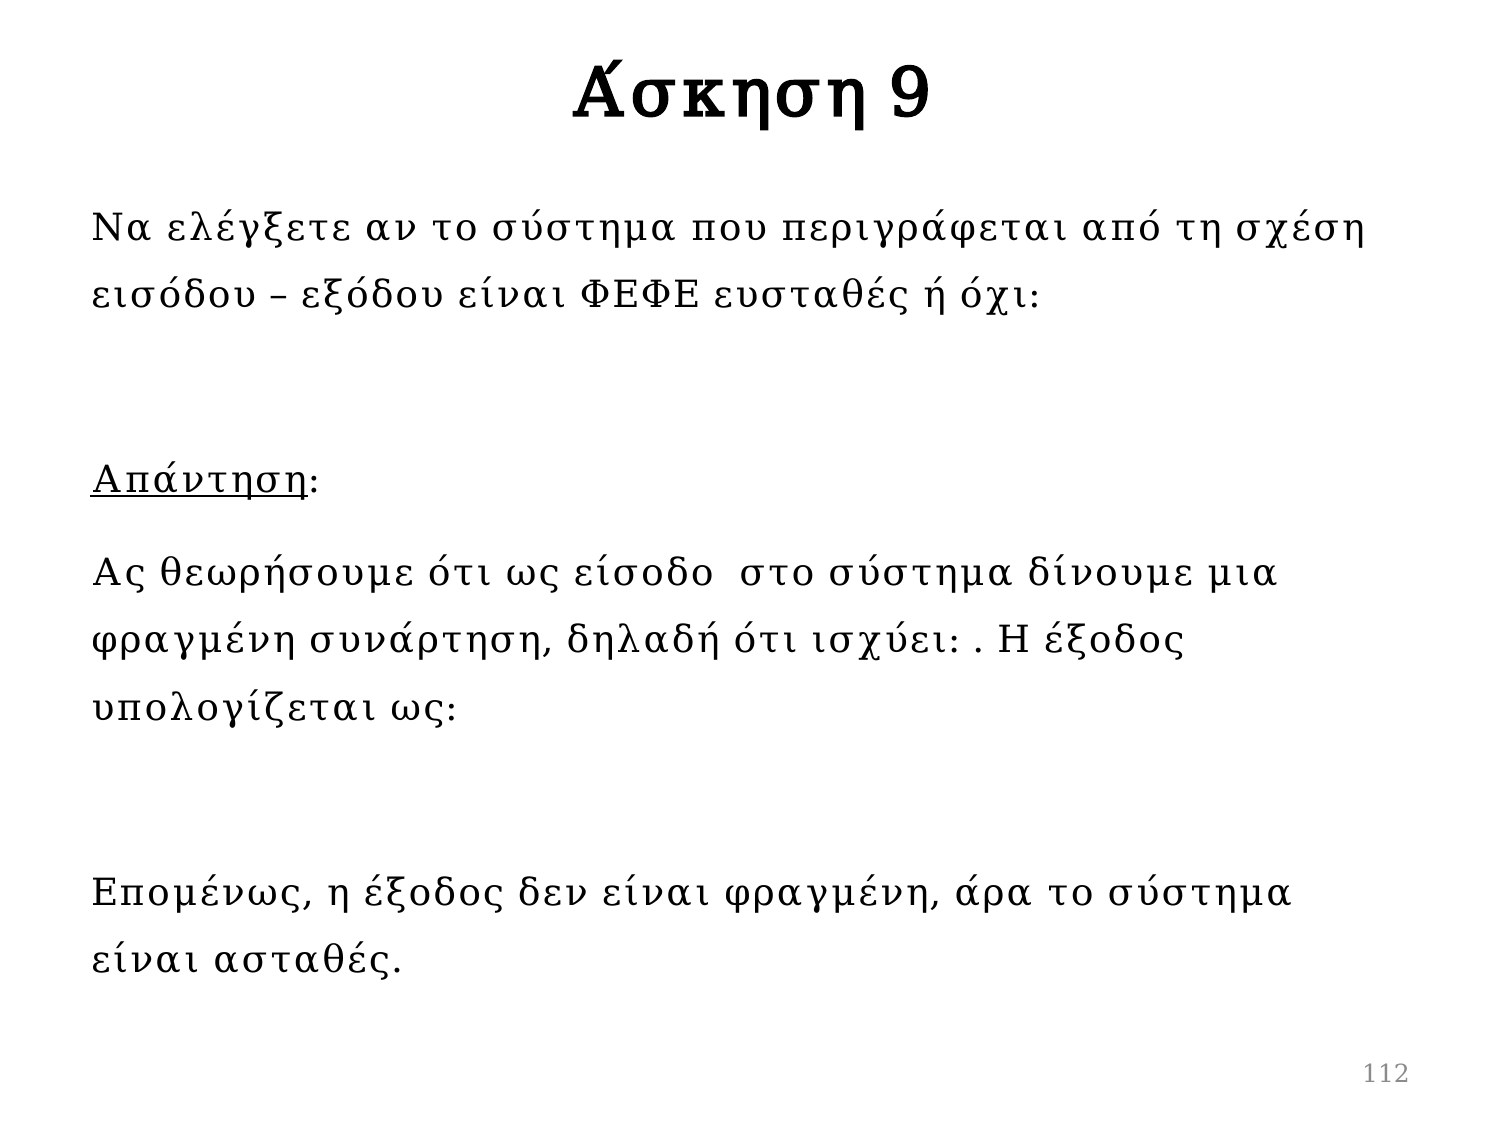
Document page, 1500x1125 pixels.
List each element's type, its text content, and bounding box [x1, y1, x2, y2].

title Άσκηση 9 [75, 19, 1425, 159]
slide_number 112 [1222, 1042, 1425, 1103]
